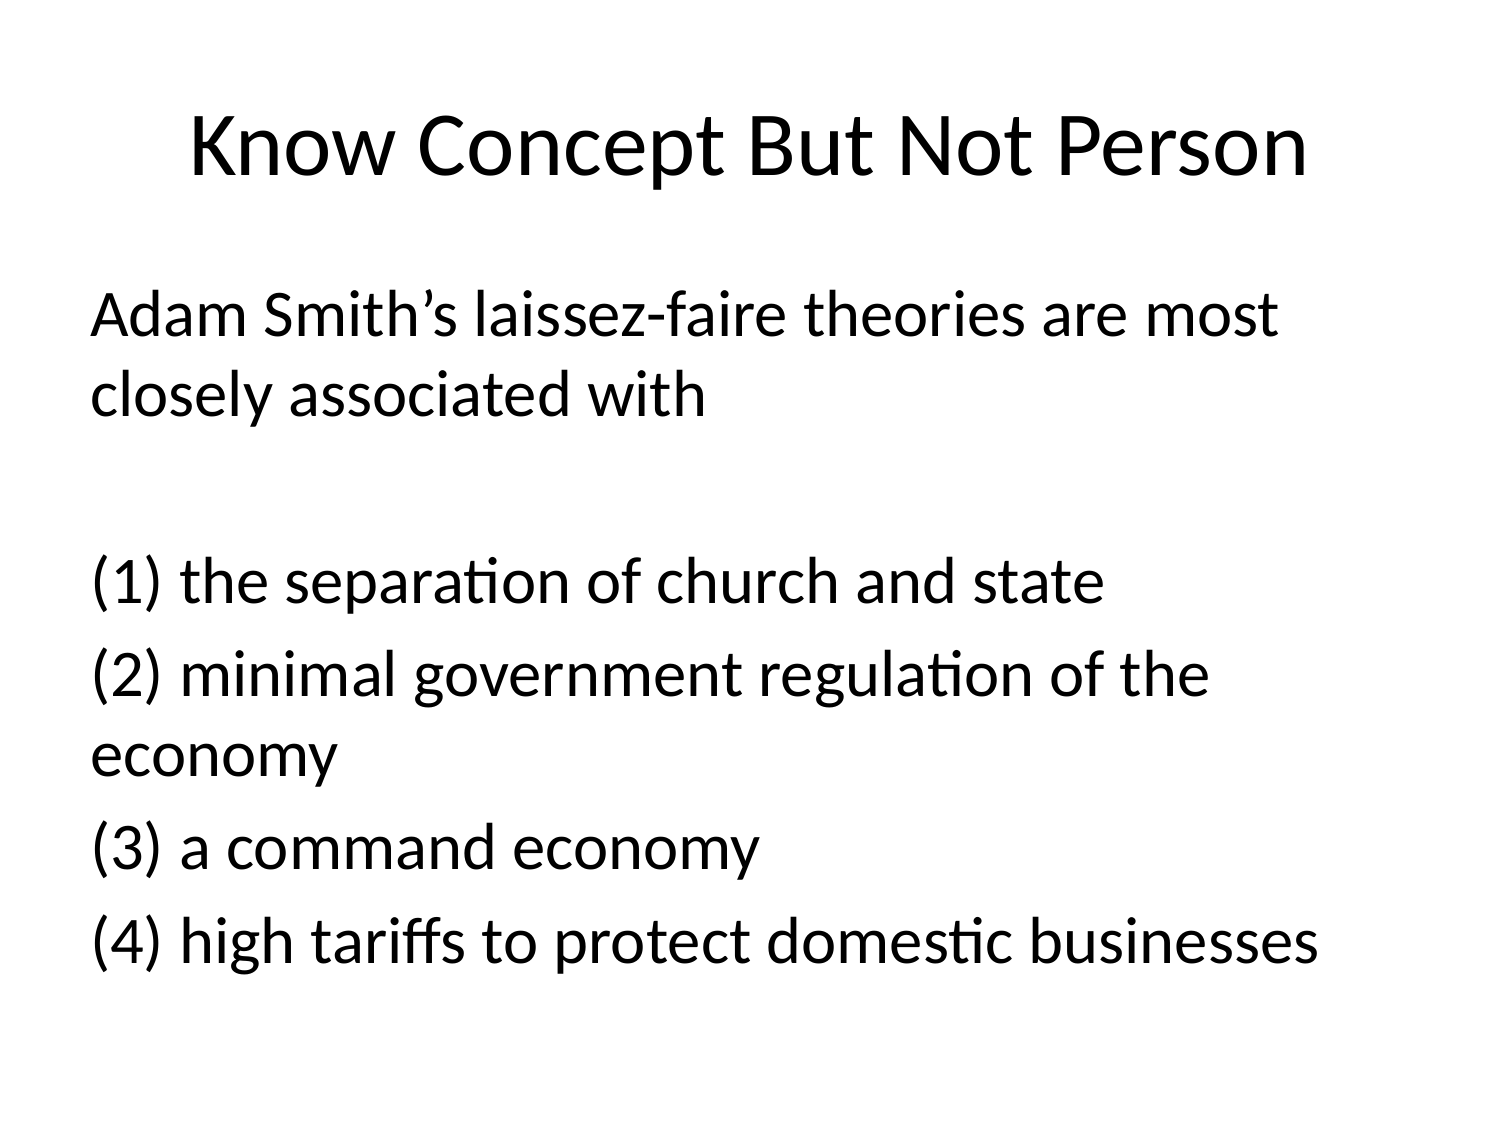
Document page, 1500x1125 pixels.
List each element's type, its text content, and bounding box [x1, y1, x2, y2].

title Know Concept But Not Person [75, 45, 1425, 233]
list Adam Smith’s laissez-faire theories are most closely associated with (1) the separation of church and state (2) minimal government regulation of the economy (3) a command economy (4) high tariffs to protect domestic businesses [75, 262, 1425, 1005]
